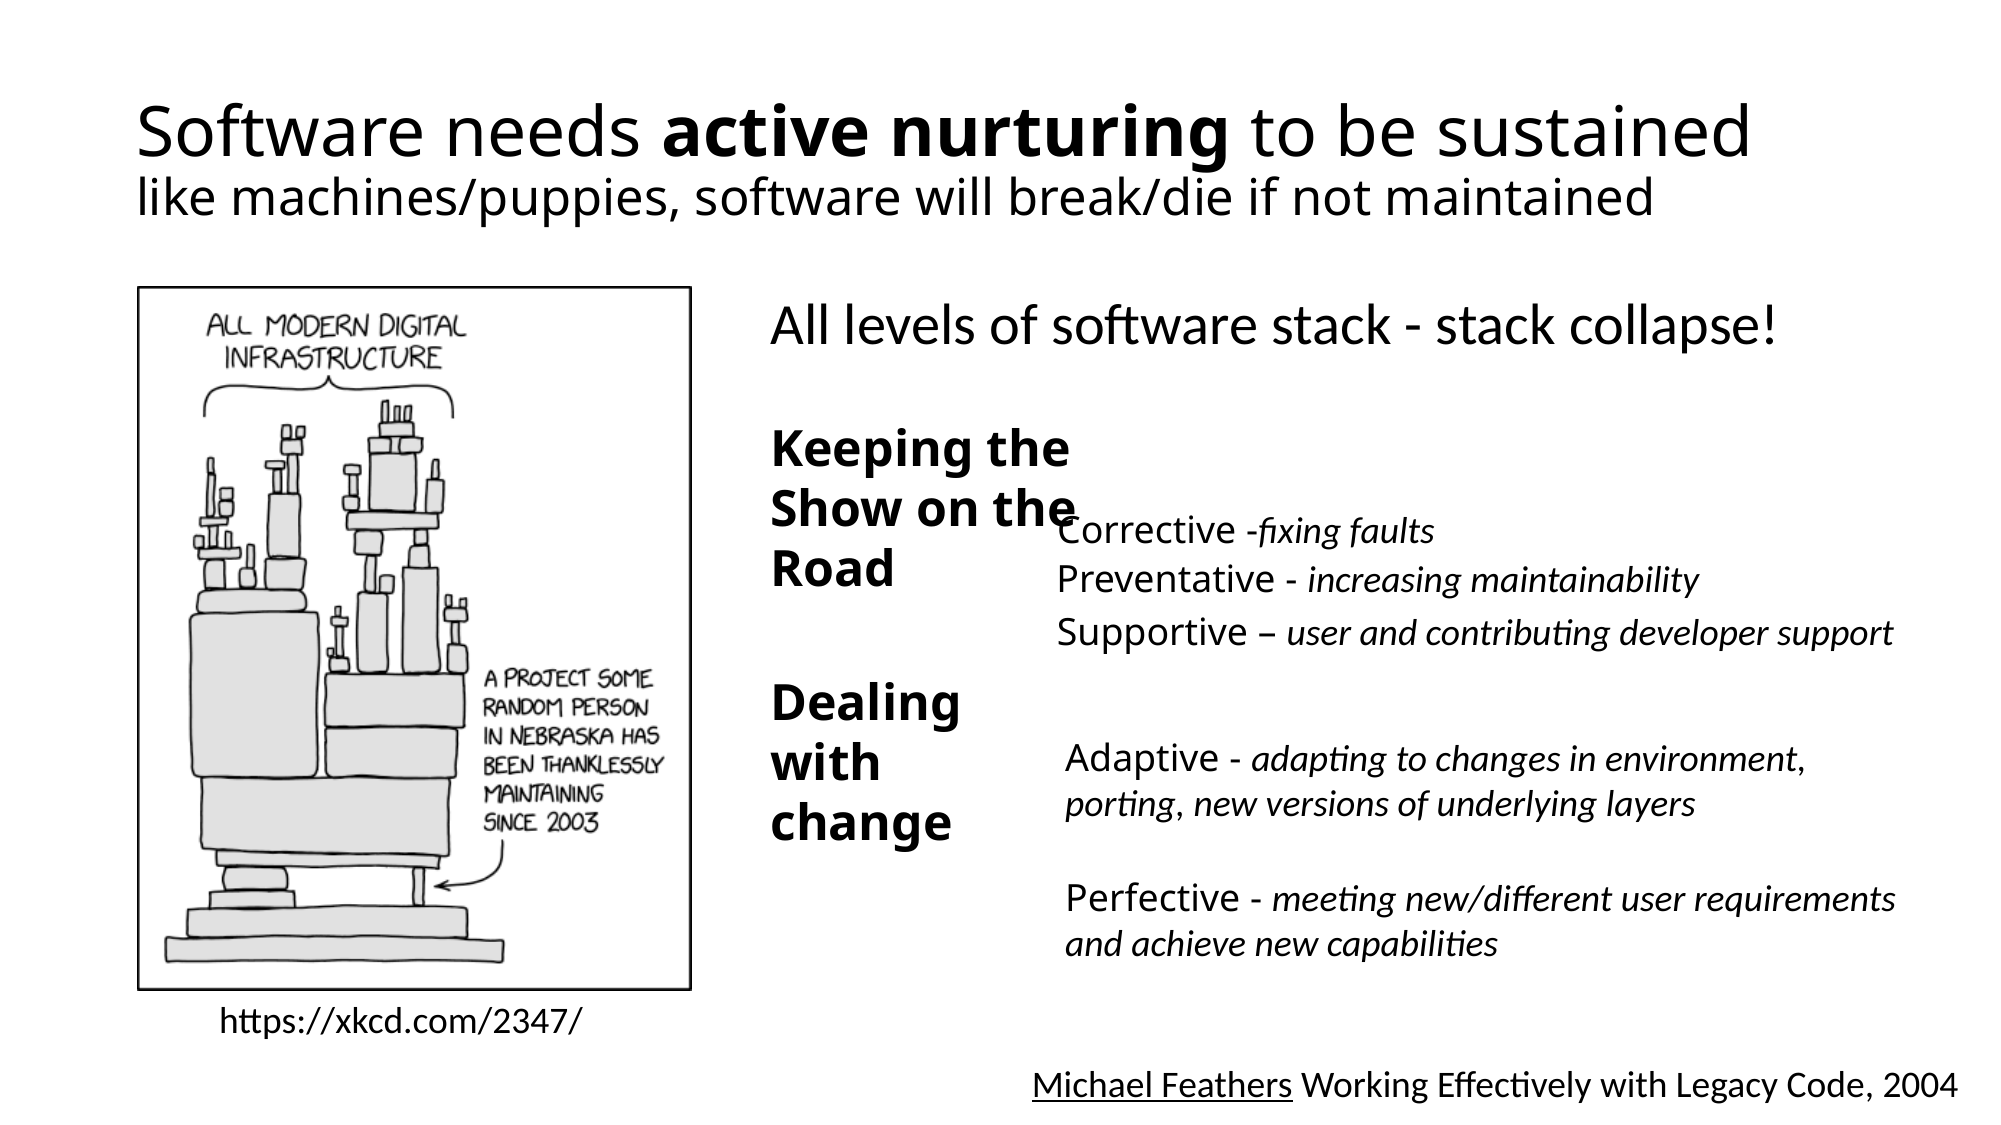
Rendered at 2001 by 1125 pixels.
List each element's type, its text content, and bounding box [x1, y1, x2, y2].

title Software needs active nurturing to be sustained like machines/puppies, software will break/die if not maintained [120, 52, 1941, 270]
picture [137, 286, 692, 991]
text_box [755, 408, 2000, 1114]
text_box https://xkcd.com/2347/ [204, 991, 622, 1048]
list All levels of software stack - stack collapse! [755, 286, 1863, 408]
